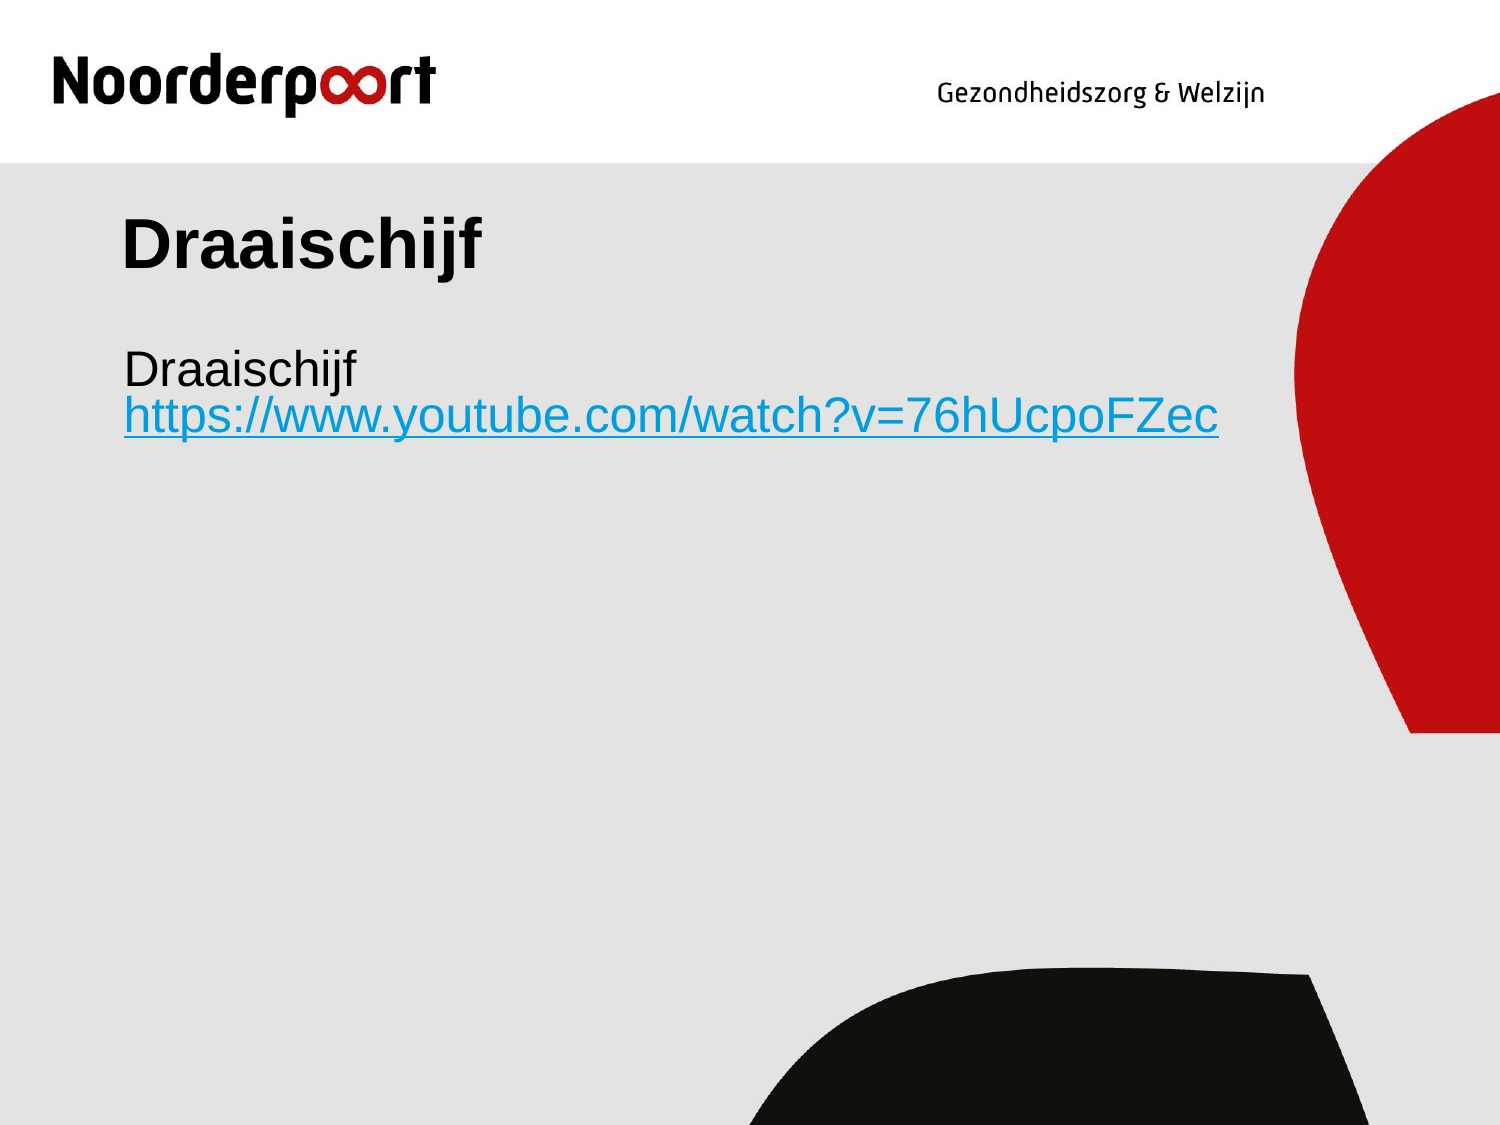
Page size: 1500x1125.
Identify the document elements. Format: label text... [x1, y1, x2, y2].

title Draaischijf [106, 187, 1290, 294]
picture [0, 0, 1500, 1125]
list Draaischijf https://www.youtube.com/watch?v=76hUcpoFZec [108, 343, 1292, 927]
